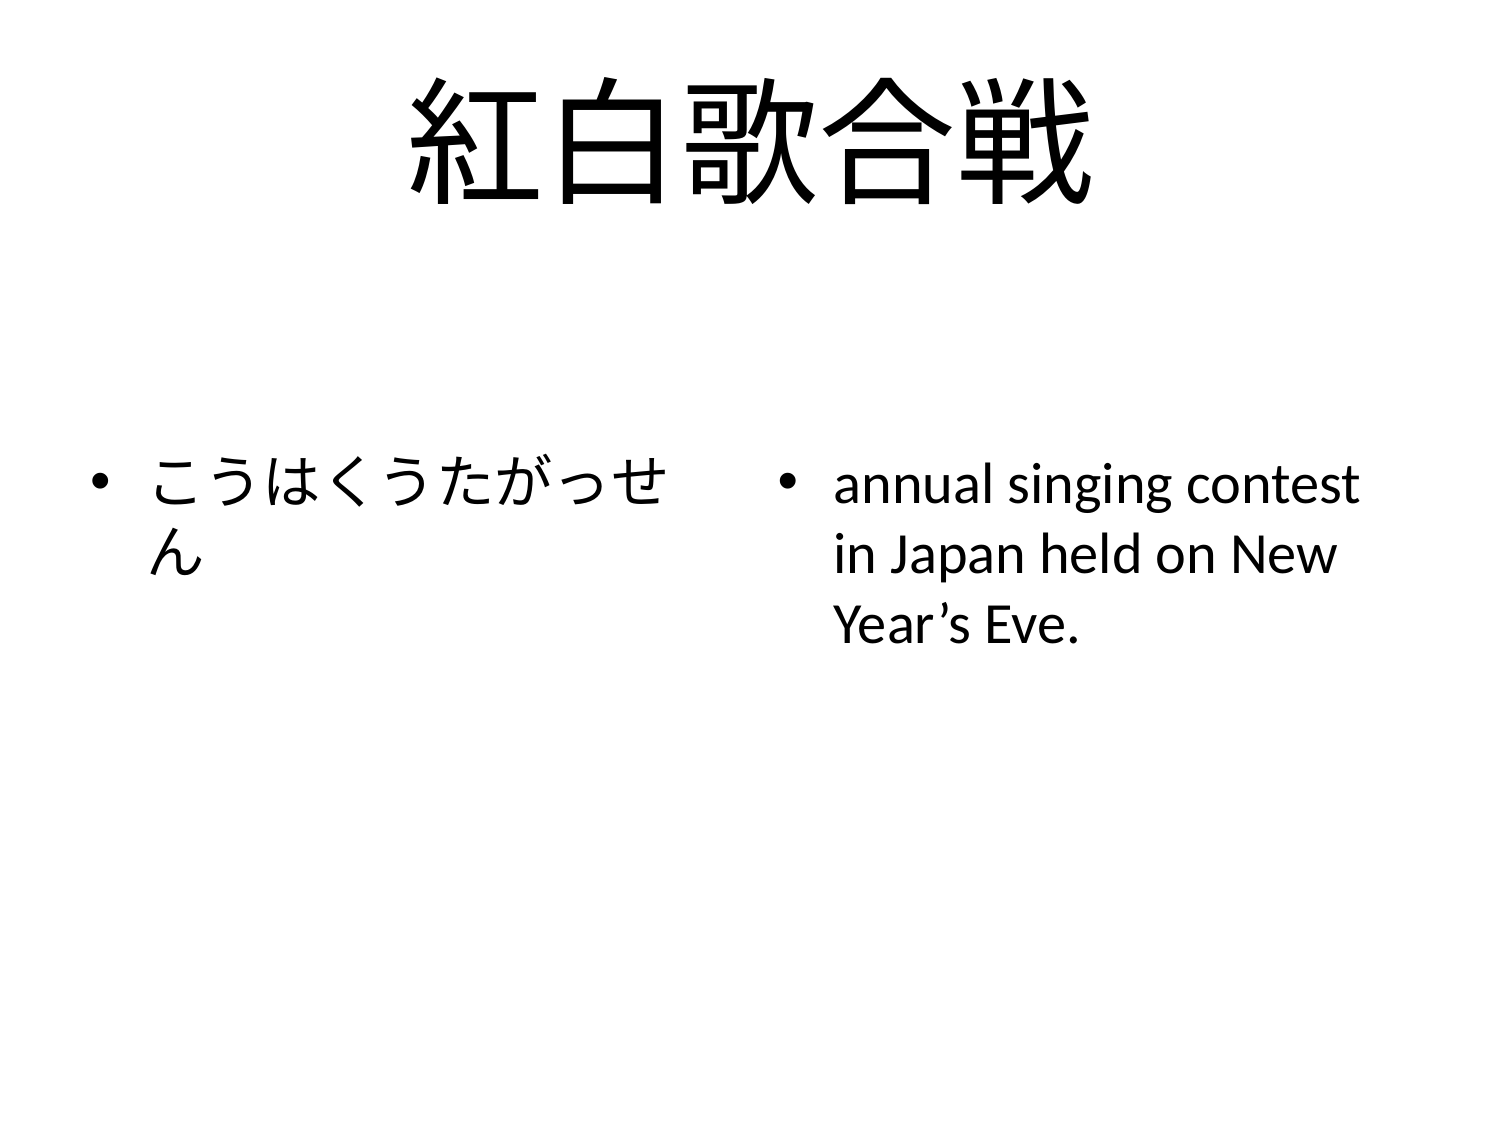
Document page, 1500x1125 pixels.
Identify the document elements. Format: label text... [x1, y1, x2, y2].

list annual singing contest in Japan held on New Year’s Eve. [762, 437, 1426, 1006]
title 紅白歌合戦 [74, 44, 1426, 233]
list こうはくうたがっせん [74, 437, 738, 1006]
